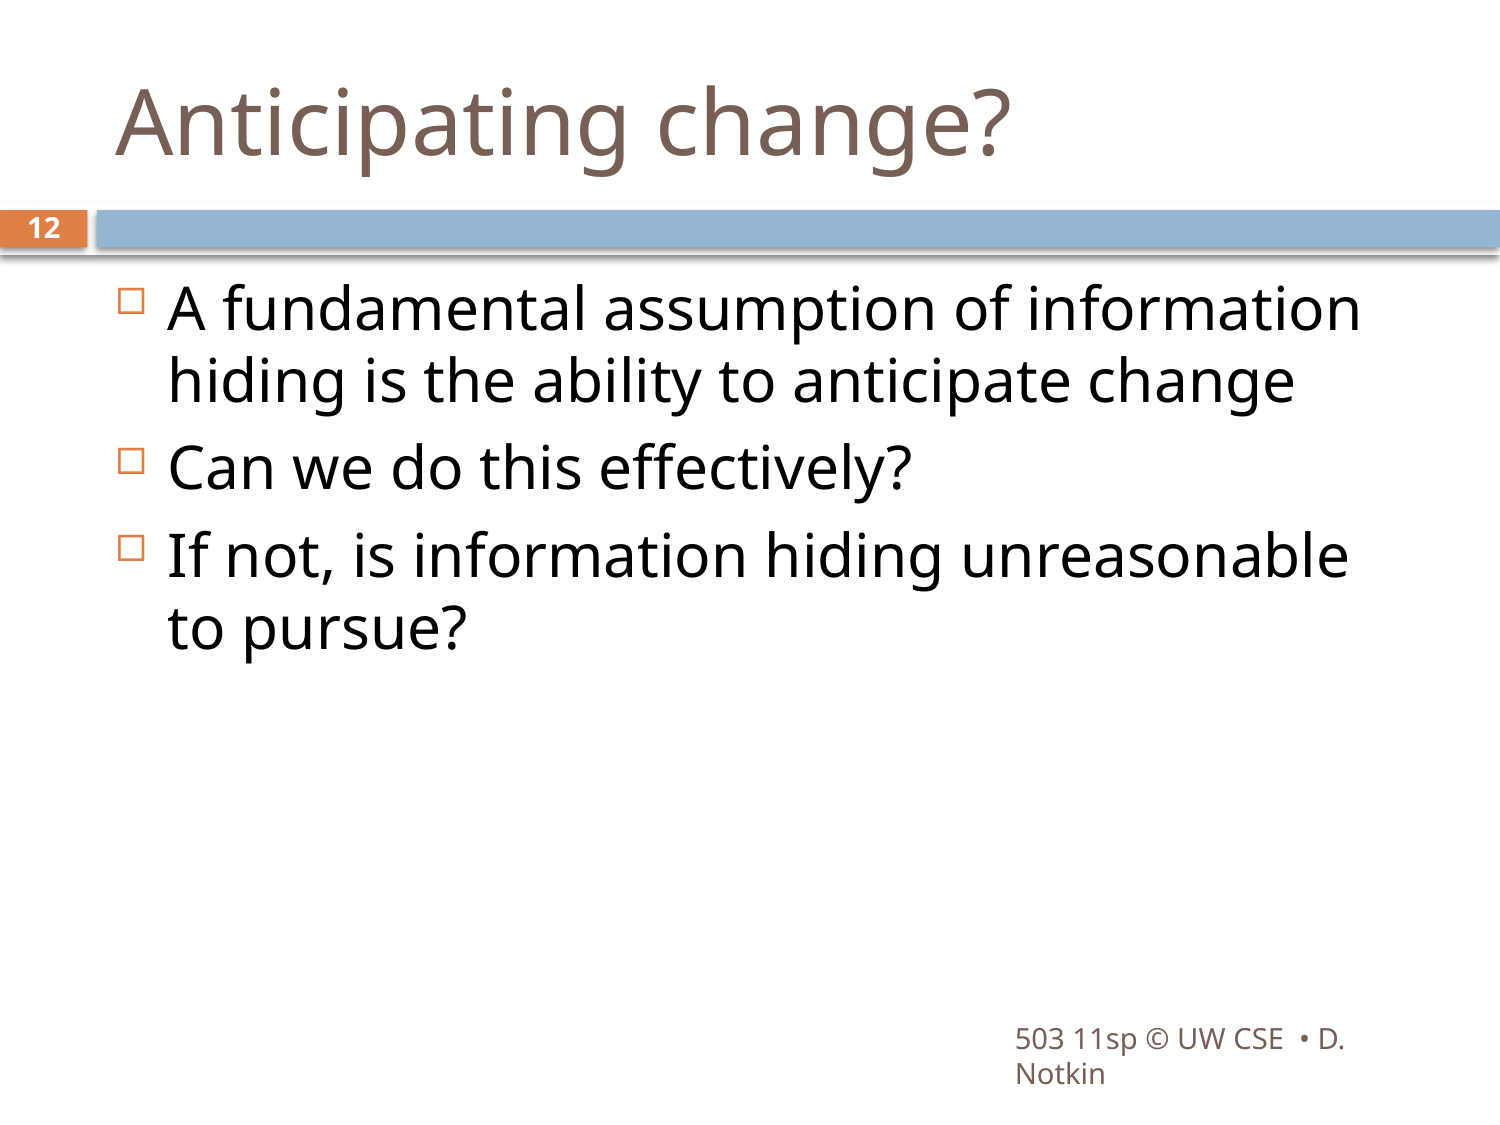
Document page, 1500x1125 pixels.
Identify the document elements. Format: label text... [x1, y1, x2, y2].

list A fundamental assumption of information hiding is the ability to anticipate change Can we do this effectively? If not, is information hiding unreasonable to pursue? [100, 262, 1438, 1005]
title Anticipating change? [100, 37, 1438, 200]
slide_number 12 [0, 208, 88, 249]
slide_number 503 11sp © UW CSE • D. Notkin [999, 1025, 1438, 1085]
